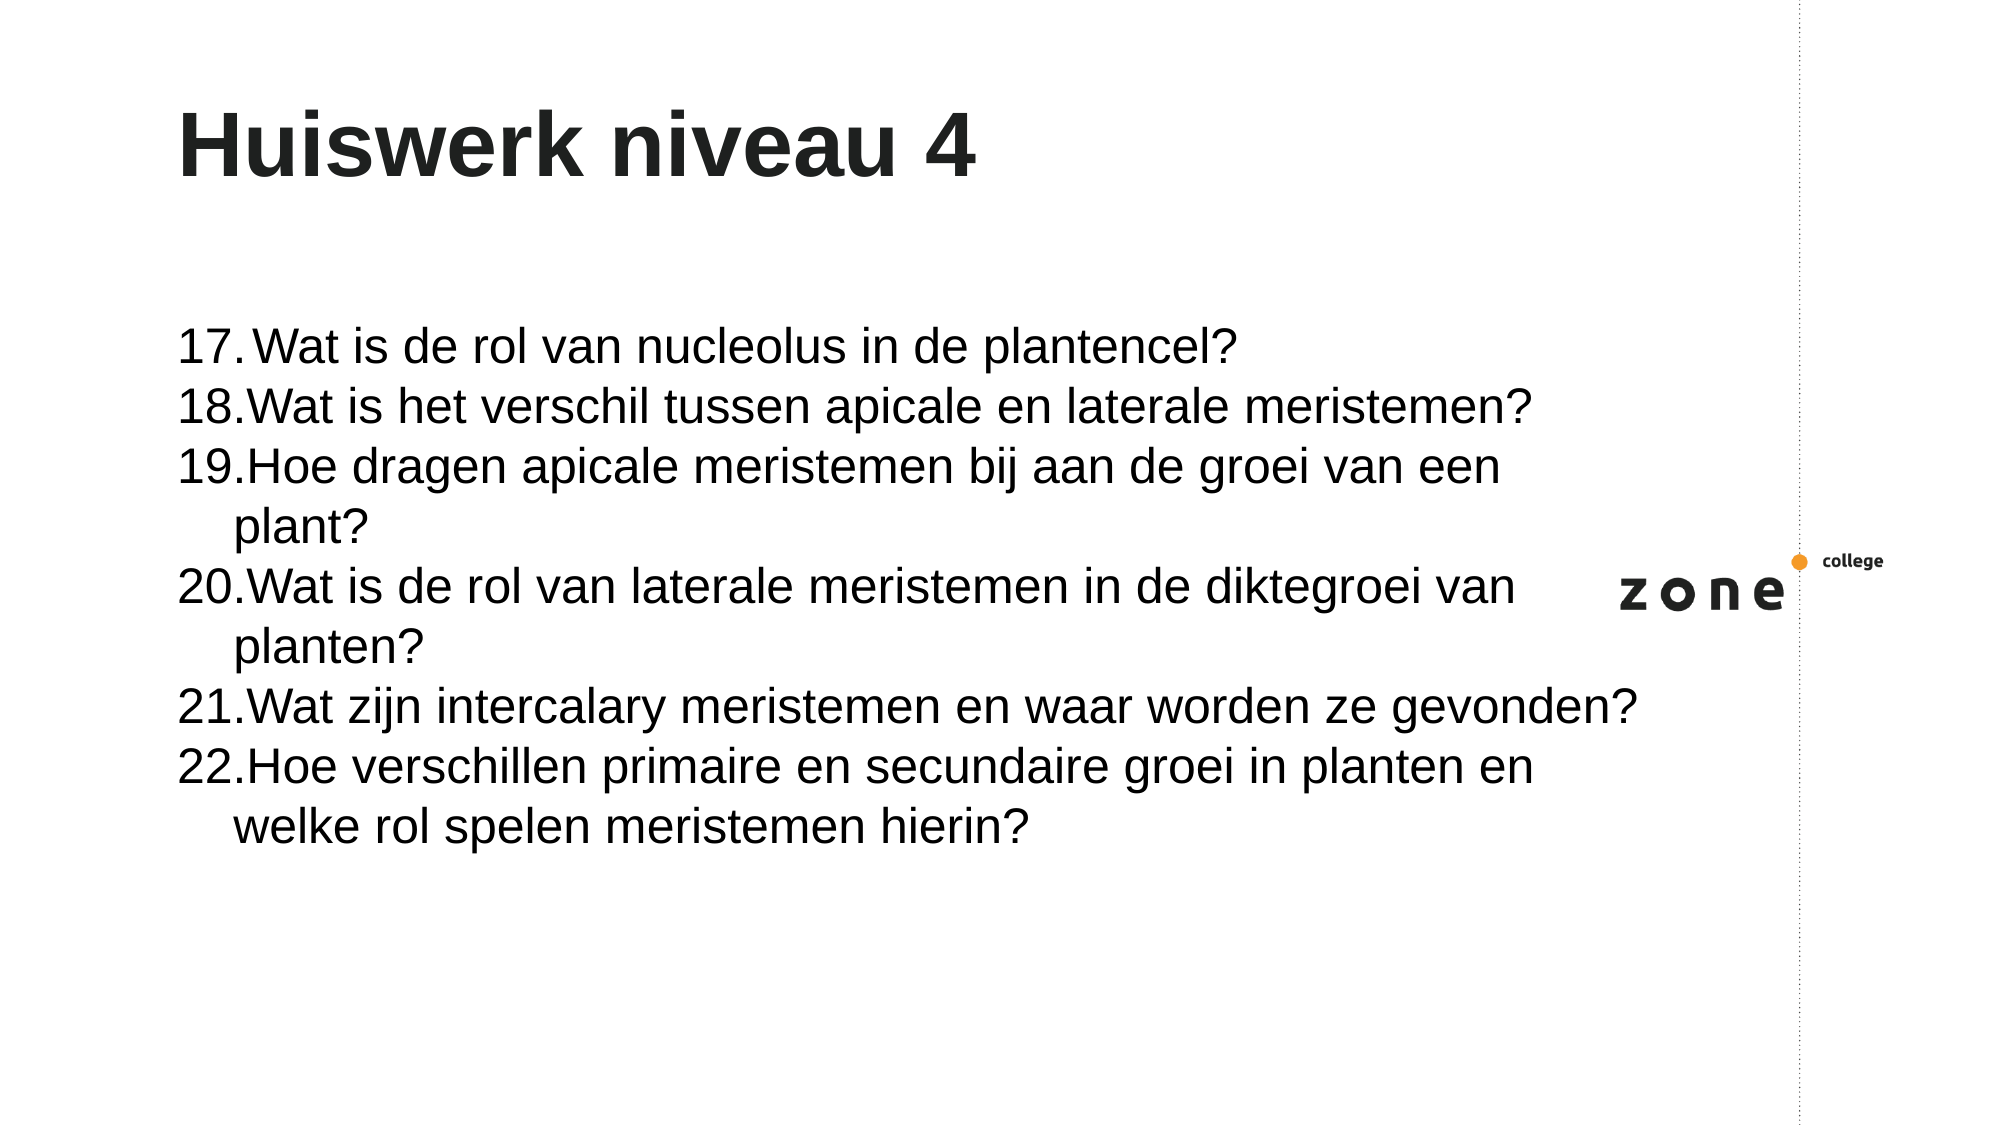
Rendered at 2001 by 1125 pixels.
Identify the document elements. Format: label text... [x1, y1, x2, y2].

picture [1596, 0, 2001, 1125]
list Wat is de rol van nucleolus in de plantencel? Wat is het verschil tussen apicale en laterale meristemen? Hoe dragen apicale meristemen bij aan de groei van een plant? Wat is de rol van laterale meristemen in de diktegroei van planten? Wat zijn intercalary meristemen en waar worden ze gevonden? Hoe verschillen primaire en secundaire groei in planten en welke rol spelen meristemen hierin? [177, 313, 1650, 1091]
title Huiswerk niveau 4 [177, 97, 1471, 261]
